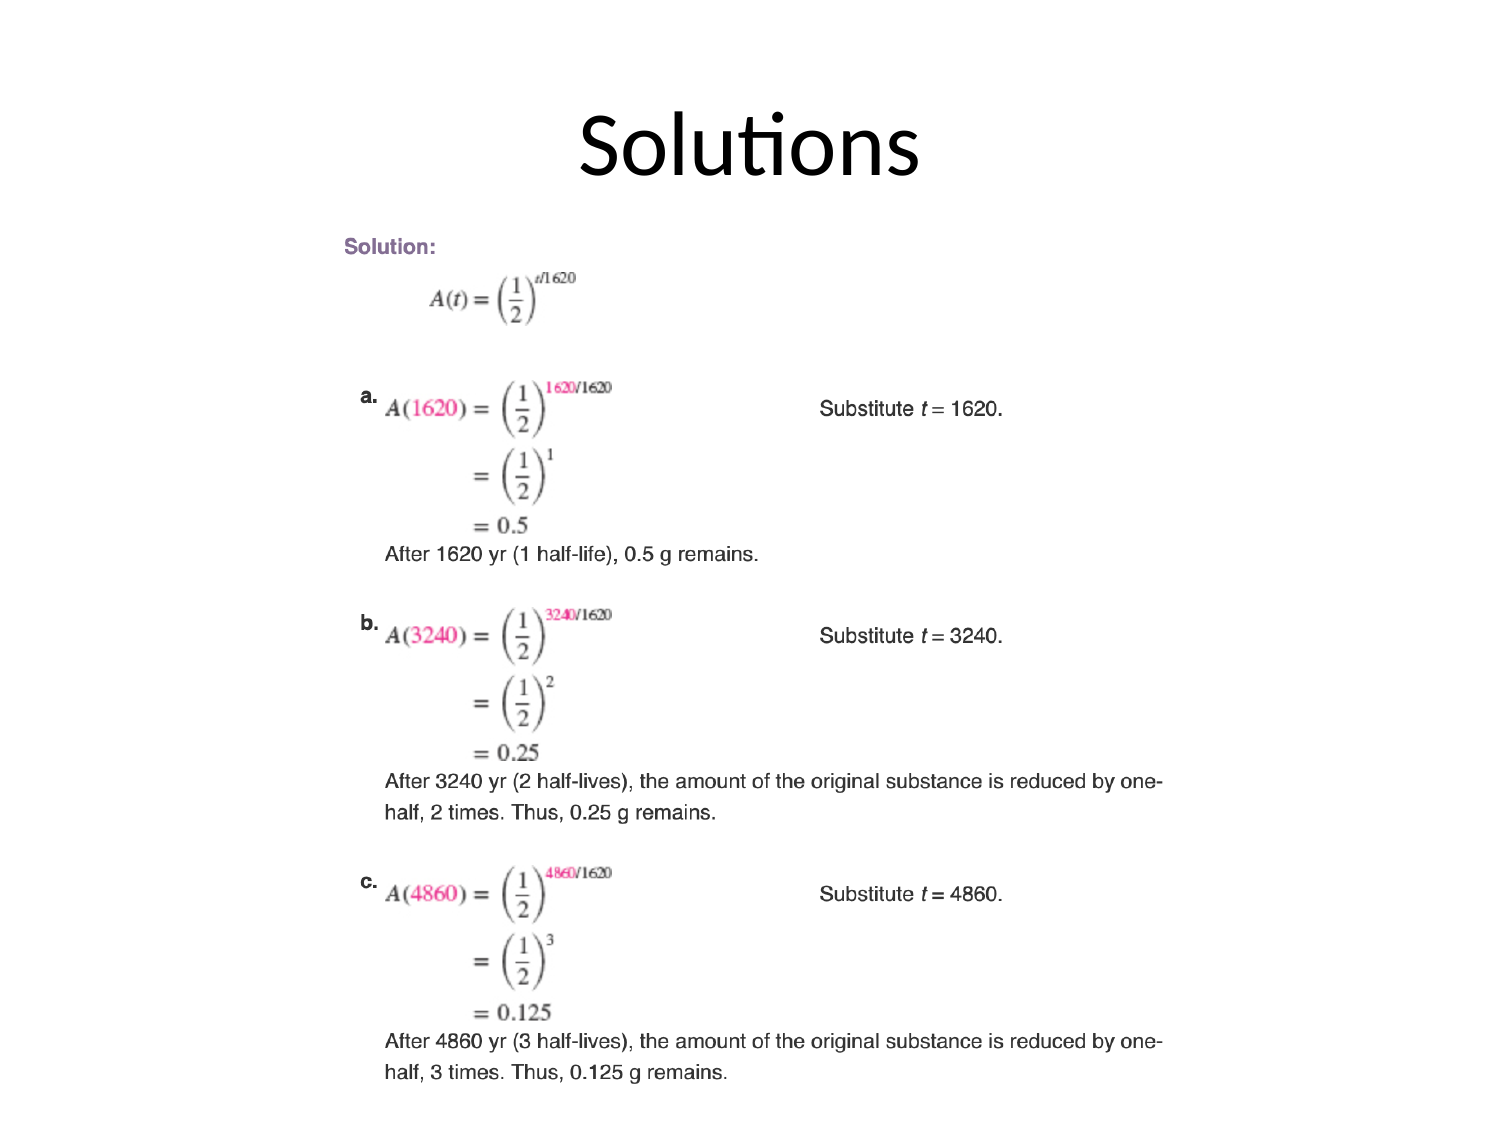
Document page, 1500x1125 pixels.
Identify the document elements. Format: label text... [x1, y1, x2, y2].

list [0, 229, 1500, 1093]
title Solutions [75, 45, 1425, 228]
